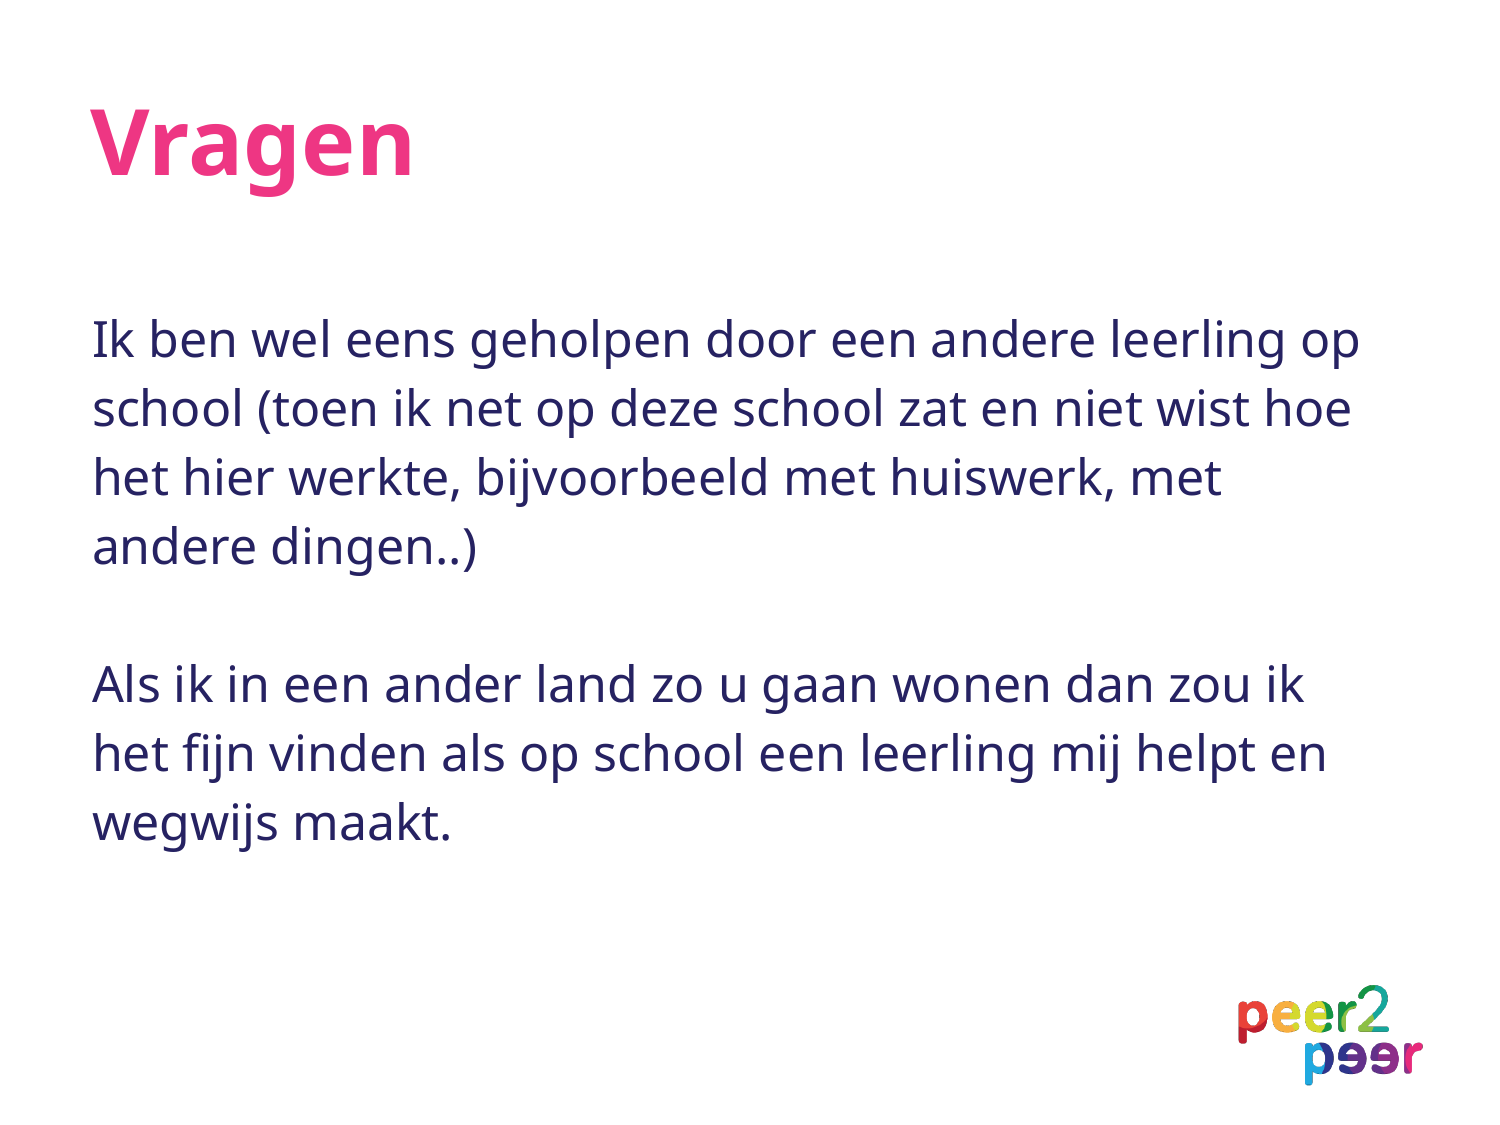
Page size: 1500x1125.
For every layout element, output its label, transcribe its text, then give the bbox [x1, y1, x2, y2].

picture [1230, 977, 1432, 1092]
list Ik ben wel eens geholpen door een andere leerling op school (toen ik net op deze school zat en niet wist hoe het hier werkte, bijvoorbeeld met huiswerk, met andere dingen..) Als ik in een ander land zo u gaan wonen dan zou ik het fijn vinden als op school een leerling mij helpt en wegwijs maakt. [75, 290, 1425, 985]
title Vragen [75, 45, 1425, 233]
